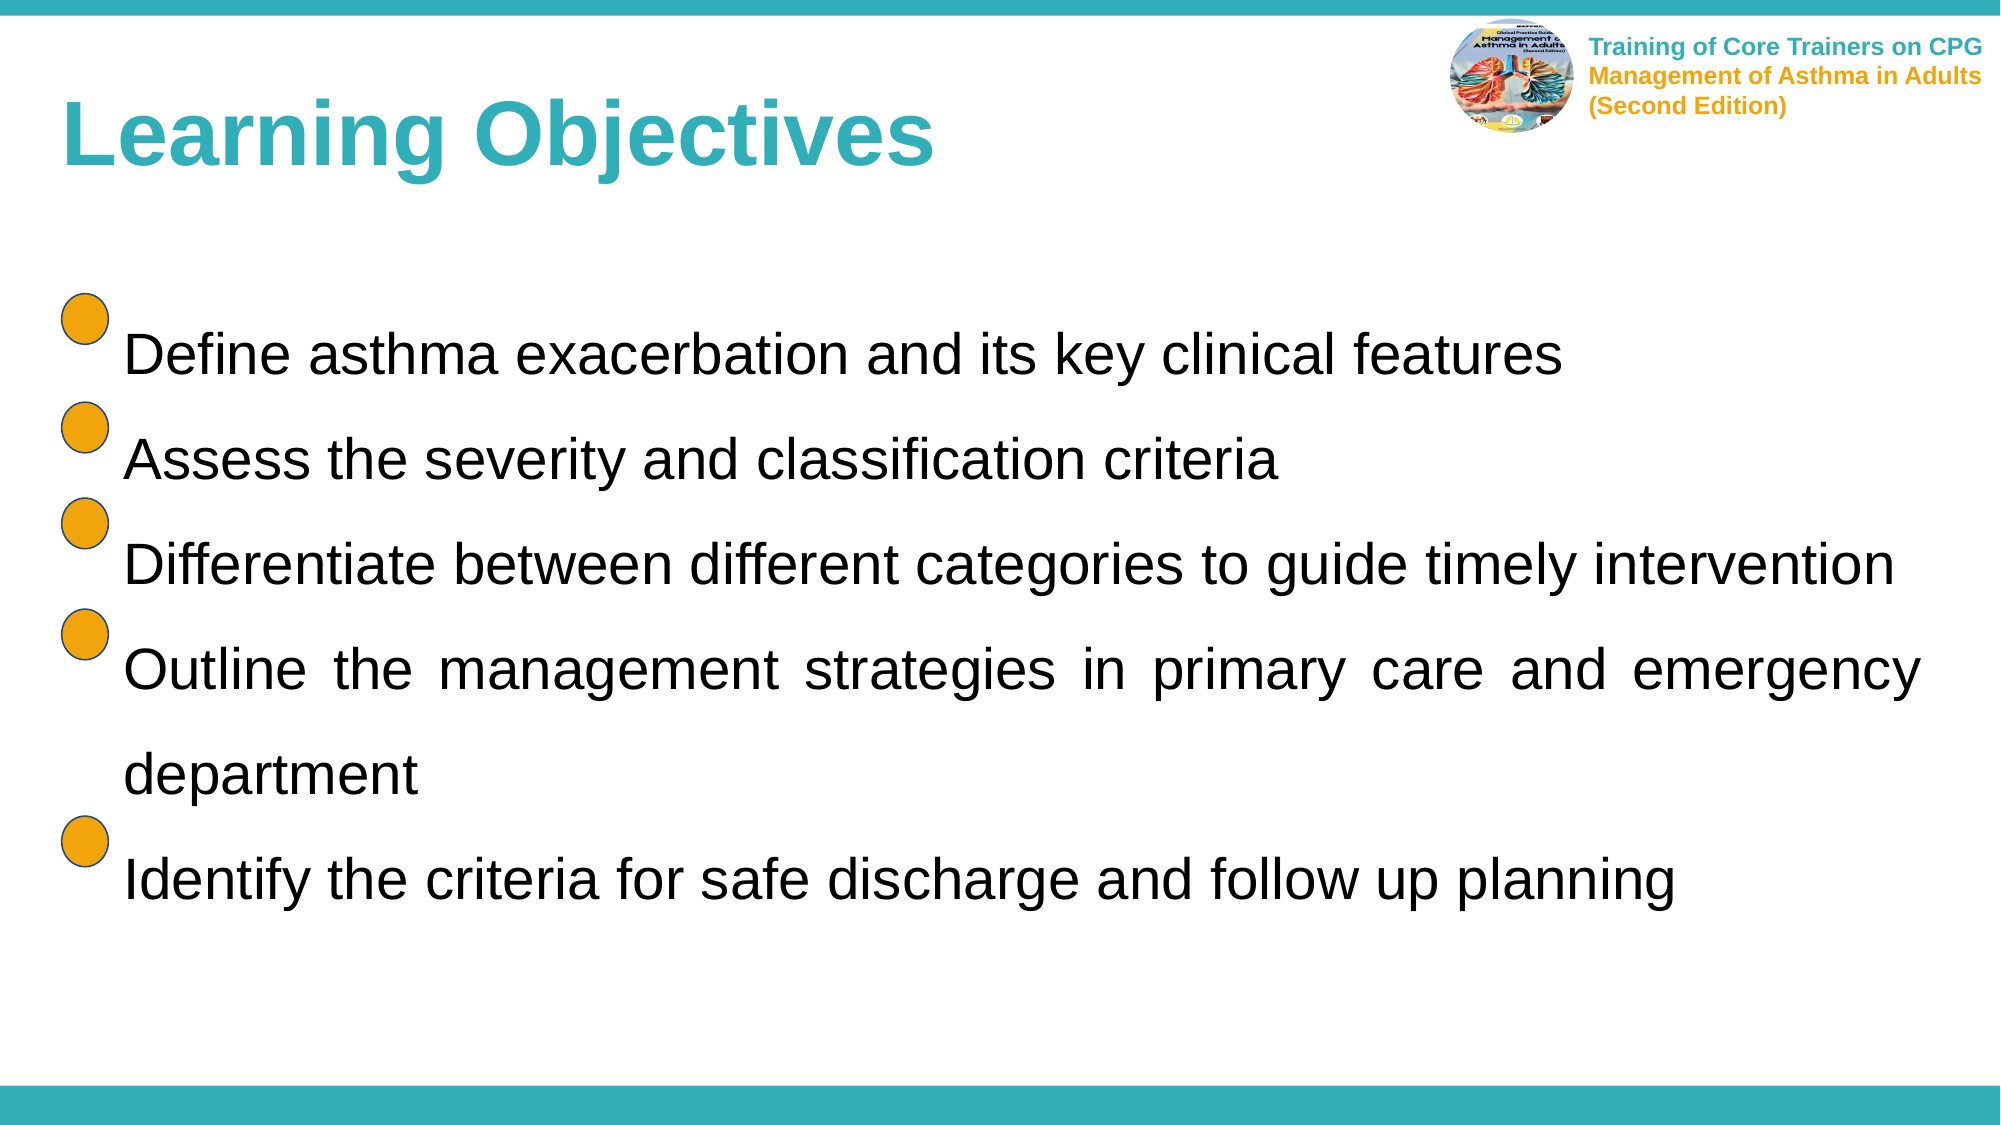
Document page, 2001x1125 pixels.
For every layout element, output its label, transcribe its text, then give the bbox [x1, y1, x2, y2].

text_box [61, 293, 109, 345]
text_box Define asthma exacerbation and its key clinical features Assess the severity and classification criteria Differentiate between different categories to guide timely intervention Outline the management strategies in primary care and emergency department Identify the criteria for safe discharge and follow up planning [108, 273, 1939, 919]
picture [1451, 18, 1573, 65]
text_box [61, 816, 109, 867]
text_box [61, 498, 109, 549]
list Learning Objectives [46, 65, 2000, 192]
text_box [61, 402, 109, 453]
text_box [61, 609, 109, 660]
